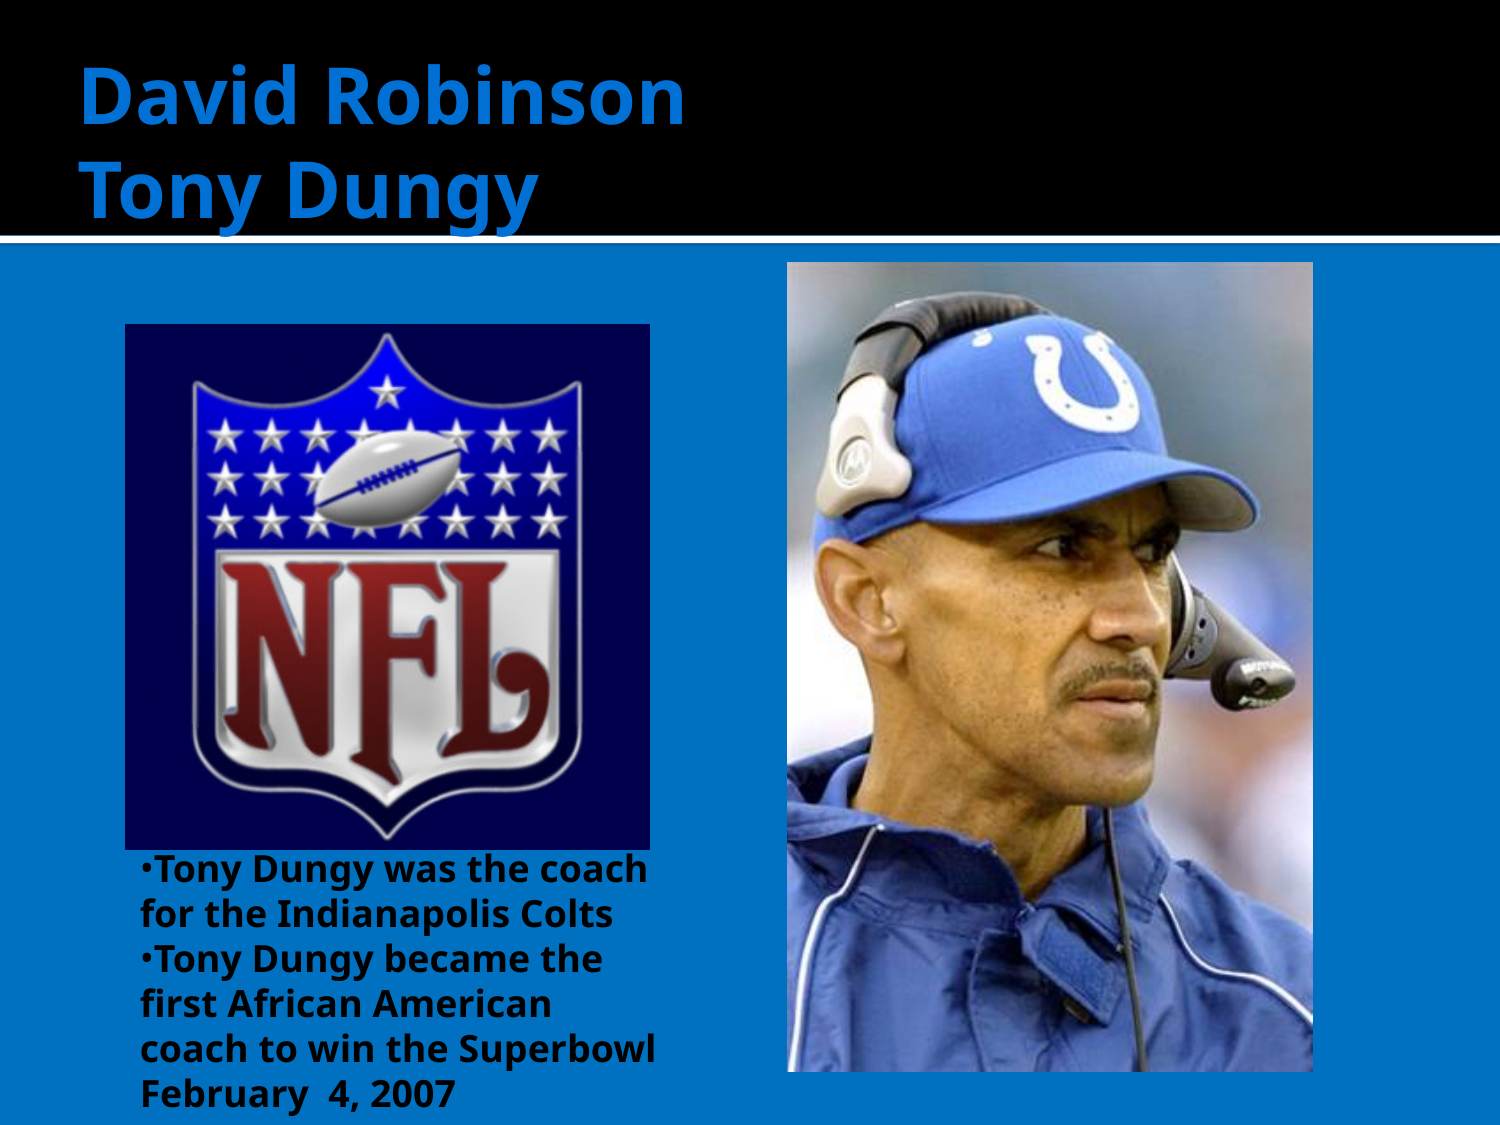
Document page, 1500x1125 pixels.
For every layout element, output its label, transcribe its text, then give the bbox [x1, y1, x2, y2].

title David Robinson Tony Dungy [62, 37, 1413, 243]
text_box Tony Dungy was the coach for the Indianapolis Colts Tony Dungy became the first African American coach to win the Superbowl February 4, 2007 [125, 837, 675, 1125]
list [787, 262, 1313, 1072]
picture [124, 324, 650, 850]
